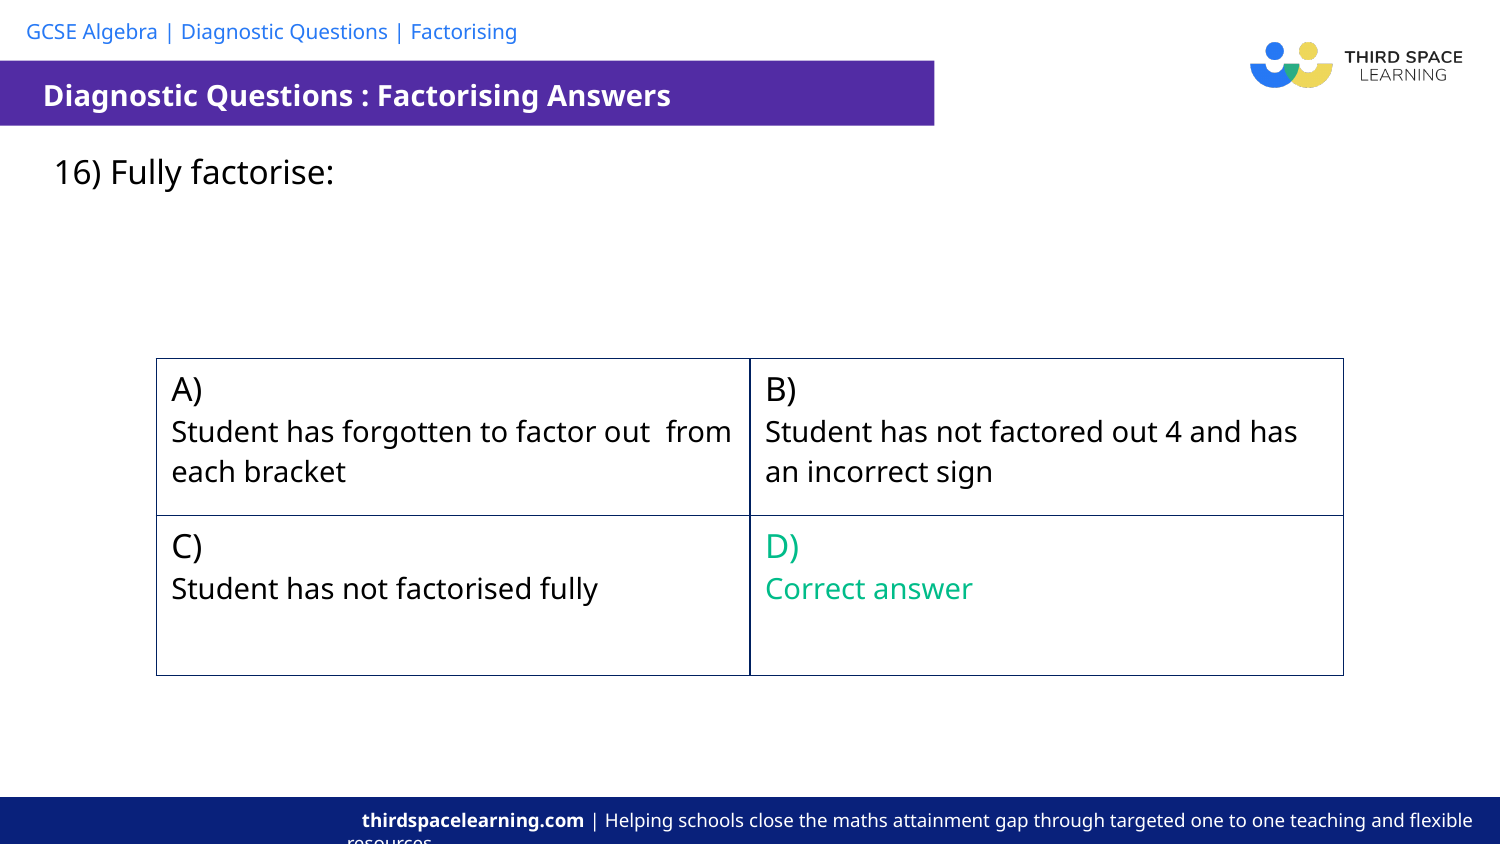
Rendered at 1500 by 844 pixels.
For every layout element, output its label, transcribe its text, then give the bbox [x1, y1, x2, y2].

text_box Diagnostic Questions : Factorising Answers [27, 61, 849, 127]
picture [1250, 33, 1465, 99]
